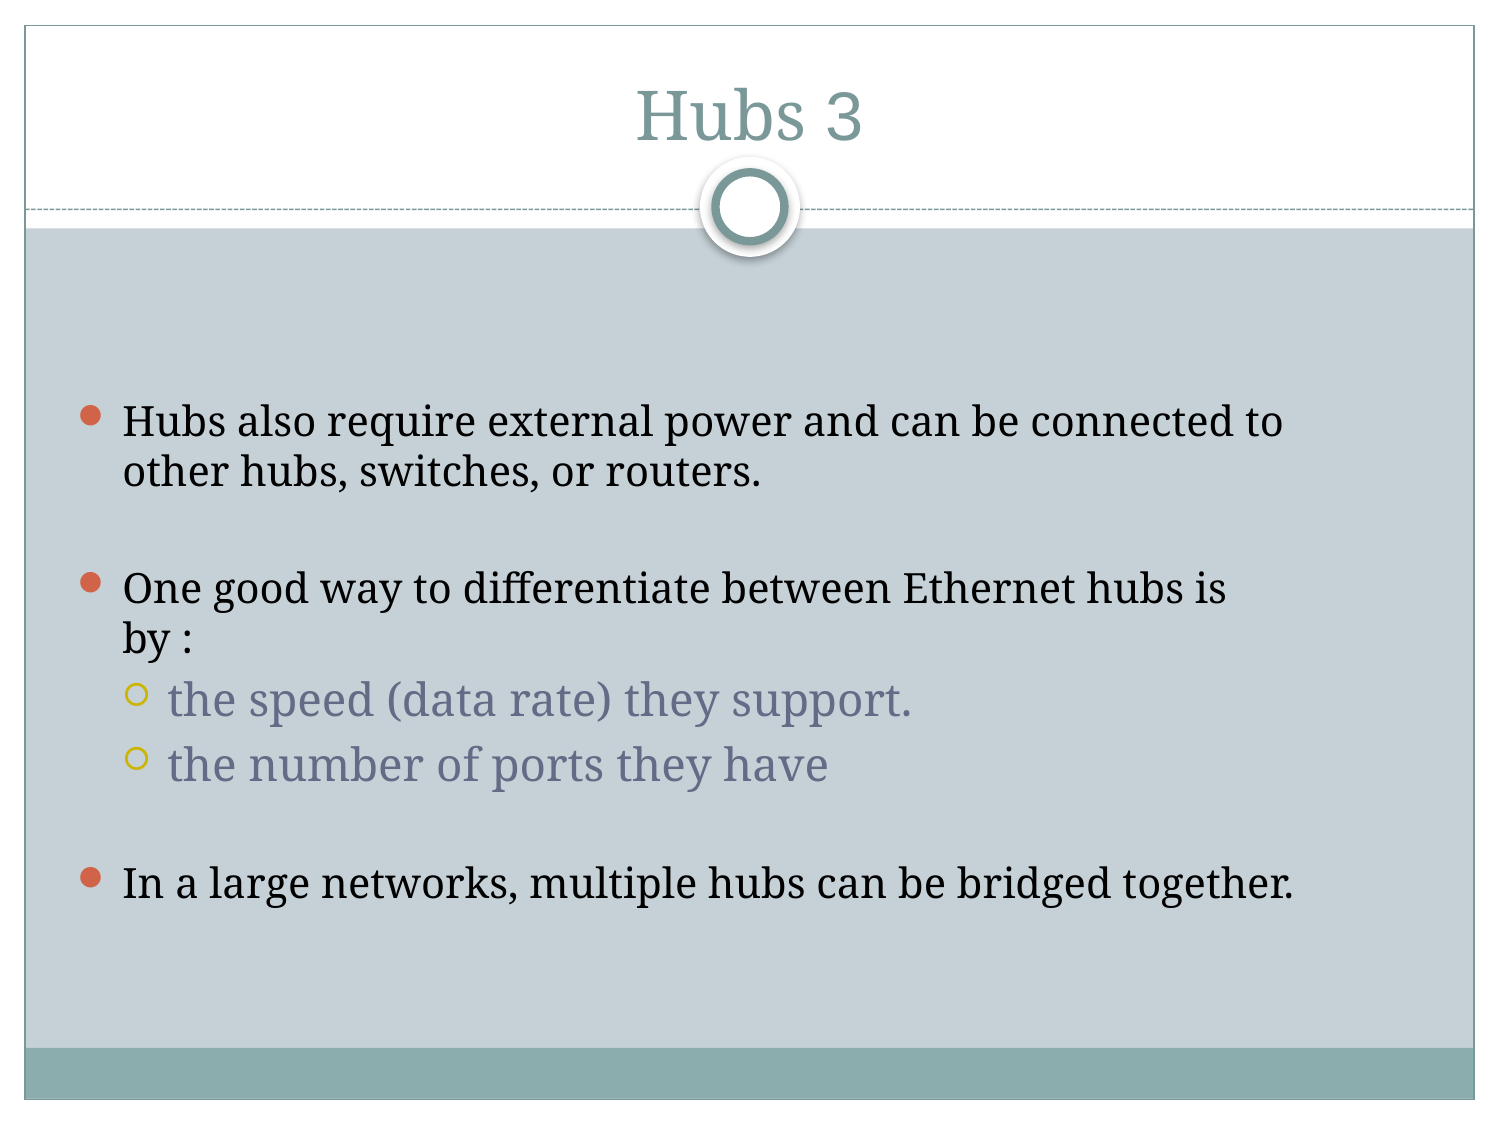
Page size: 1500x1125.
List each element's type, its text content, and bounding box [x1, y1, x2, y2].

list Hubs also require external power and can be connected to other hubs, switches, or routers. One good way to differentiate between Ethernet hubs is by : the speed (data rate) they support. the number of ports they have In a large networks, multiple hubs can be bridged together. [62, 387, 1321, 1067]
title 3 Hubs [49, 37, 1450, 162]
